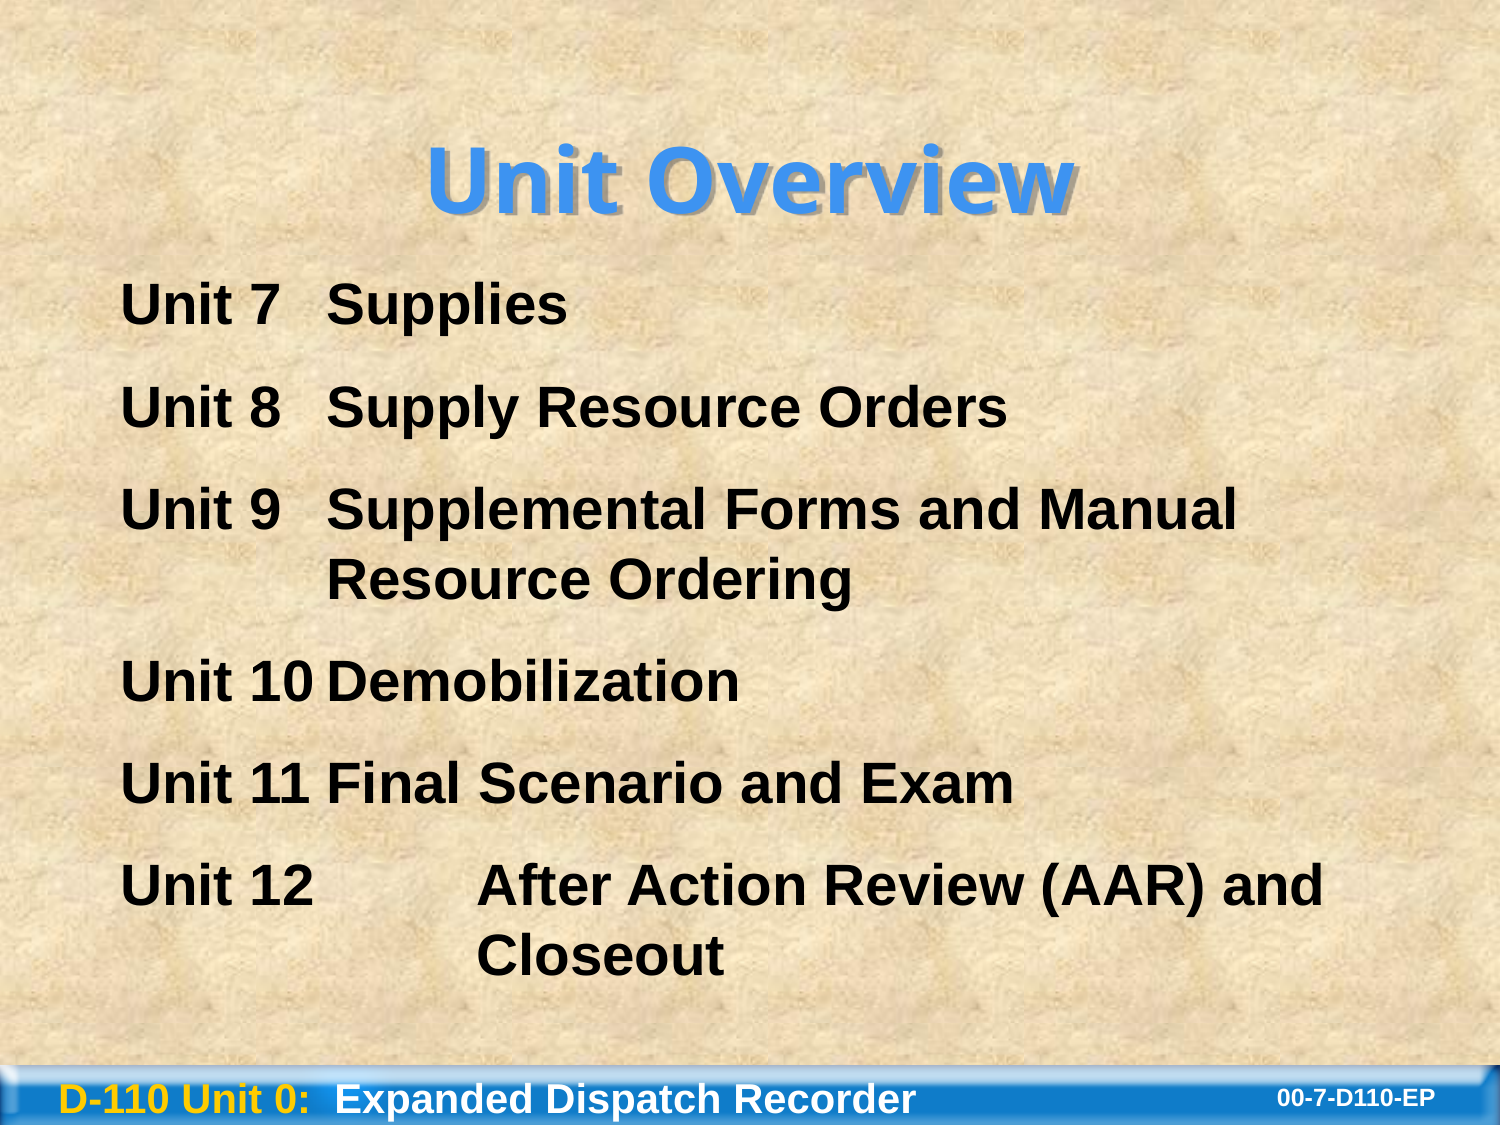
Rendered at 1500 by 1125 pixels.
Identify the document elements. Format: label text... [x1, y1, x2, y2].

list Unit 7 Supplies Unit 8 Supply Resource Orders Unit 9 Supplemental Forms and Manual Resource Ordering Unit 10 Demobilization Unit 11 Final Scenario and Exam Unit 12 After Action Review (AAR) and Closeout [105, 259, 1456, 1065]
title Unit Overview [112, 83, 1388, 259]
text_box D-110 Unit 0: Expanded Dispatch Recorder [43, 1064, 1039, 1125]
picture [0, 0, 1500, 1125]
